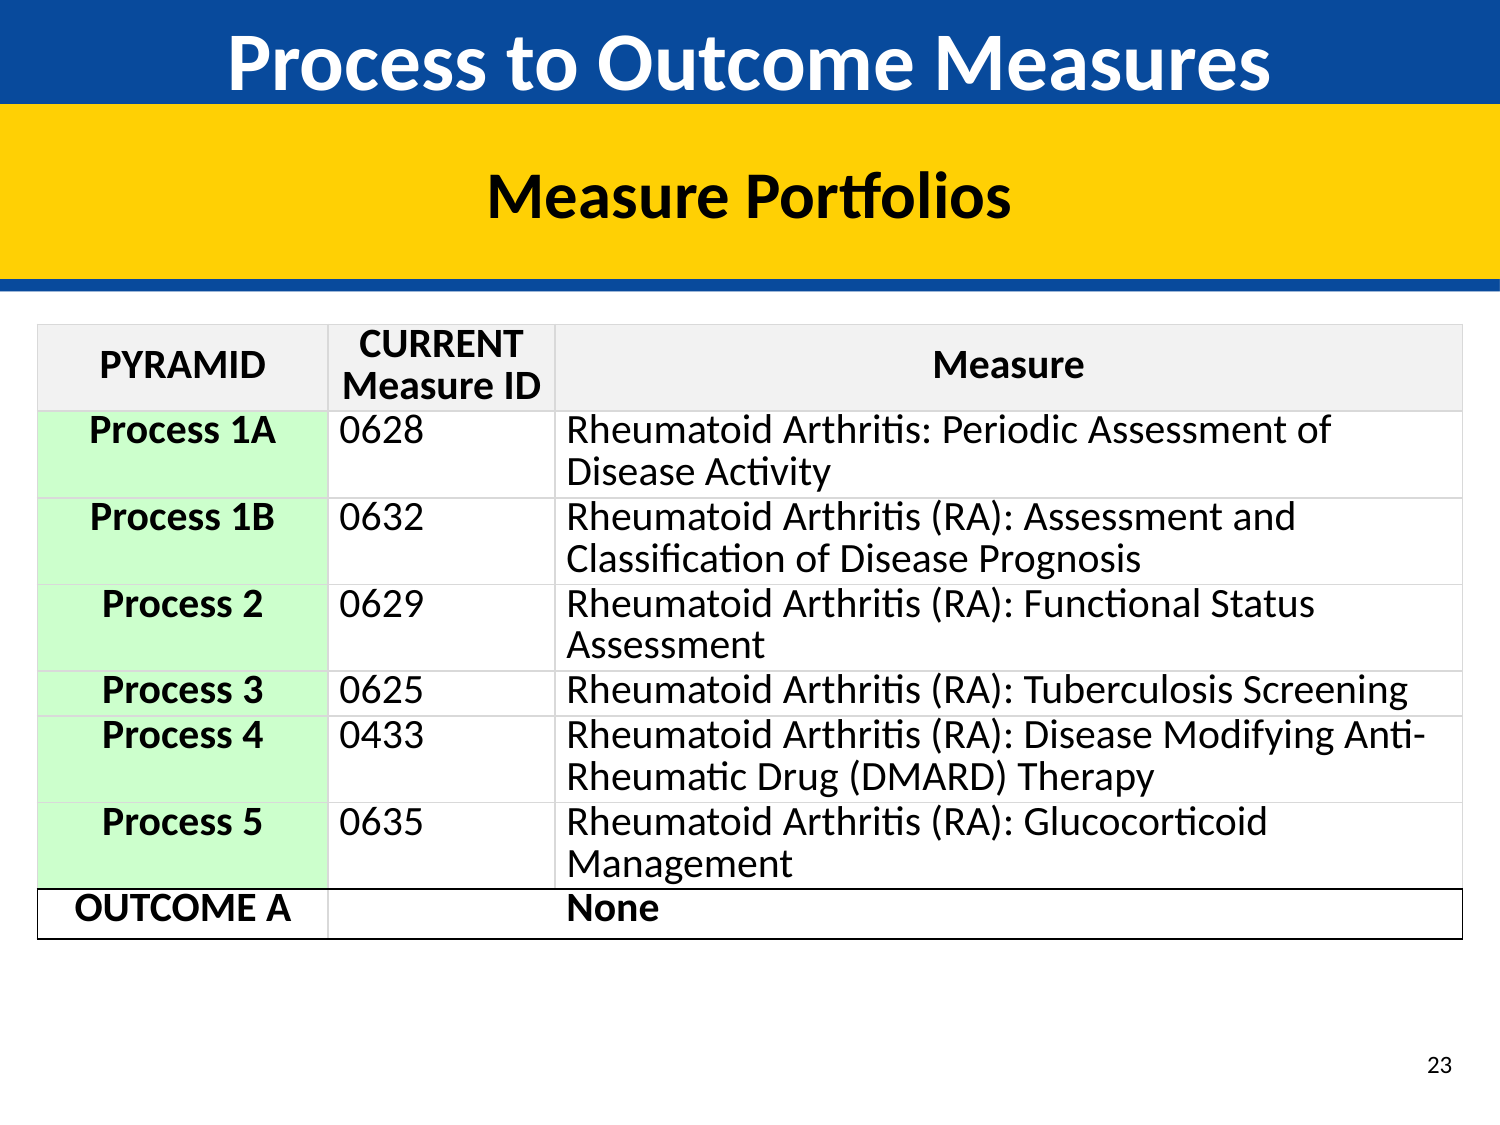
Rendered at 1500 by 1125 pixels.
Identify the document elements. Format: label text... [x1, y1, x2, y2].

table_cell Rheumatoid Arthritis: Periodic Assessment of Disease Activity [556, 412, 1462, 497]
table_cell 0433 [329, 717, 554, 802]
text_box Measure Portfolios [0, 117, 1500, 279]
table_cell Rheumatoid Arthritis (RA): Assessment and Classification of Disease Prognosis [556, 499, 1462, 584]
table_cell Process 1B [38, 499, 327, 584]
table_cell Rheumatoid Arthritis (RA): Disease Modifying Anti-Rheumatic Drug (DMARD) Therapy [556, 717, 1462, 802]
table_header PYRAMID [38, 325, 327, 410]
table_cell 0628 [329, 412, 554, 497]
table_cell Process 5 [38, 803, 327, 888]
table_cell 0632 [329, 499, 554, 584]
table_cell 0635 [329, 803, 554, 888]
title Process to Outcome Measures [0, 0, 1500, 104]
table_header CURRENT Measure ID [329, 325, 554, 410]
table_cell None [555, 890, 1462, 938]
table_cell Process 3 [38, 672, 327, 715]
table_cell Rheumatoid Arthritis (RA): Functional Status Assessment [556, 585, 1462, 670]
table_cell Process 2 [38, 585, 327, 670]
table_cell Rheumatoid Arthritis (RA): Glucocorticoid Management [556, 803, 1462, 888]
table_cell Rheumatoid Arthritis (RA): Tuberculosis Screening [556, 672, 1462, 715]
table_header Measure [556, 325, 1462, 410]
table_cell Process 1A [38, 412, 327, 497]
table_cell 0625 [329, 672, 554, 715]
table_cell Process 4 [38, 717, 327, 802]
table_cell [329, 890, 555, 938]
table_cell OUTCOME A [38, 890, 327, 938]
table_cell 0629 [329, 585, 554, 670]
